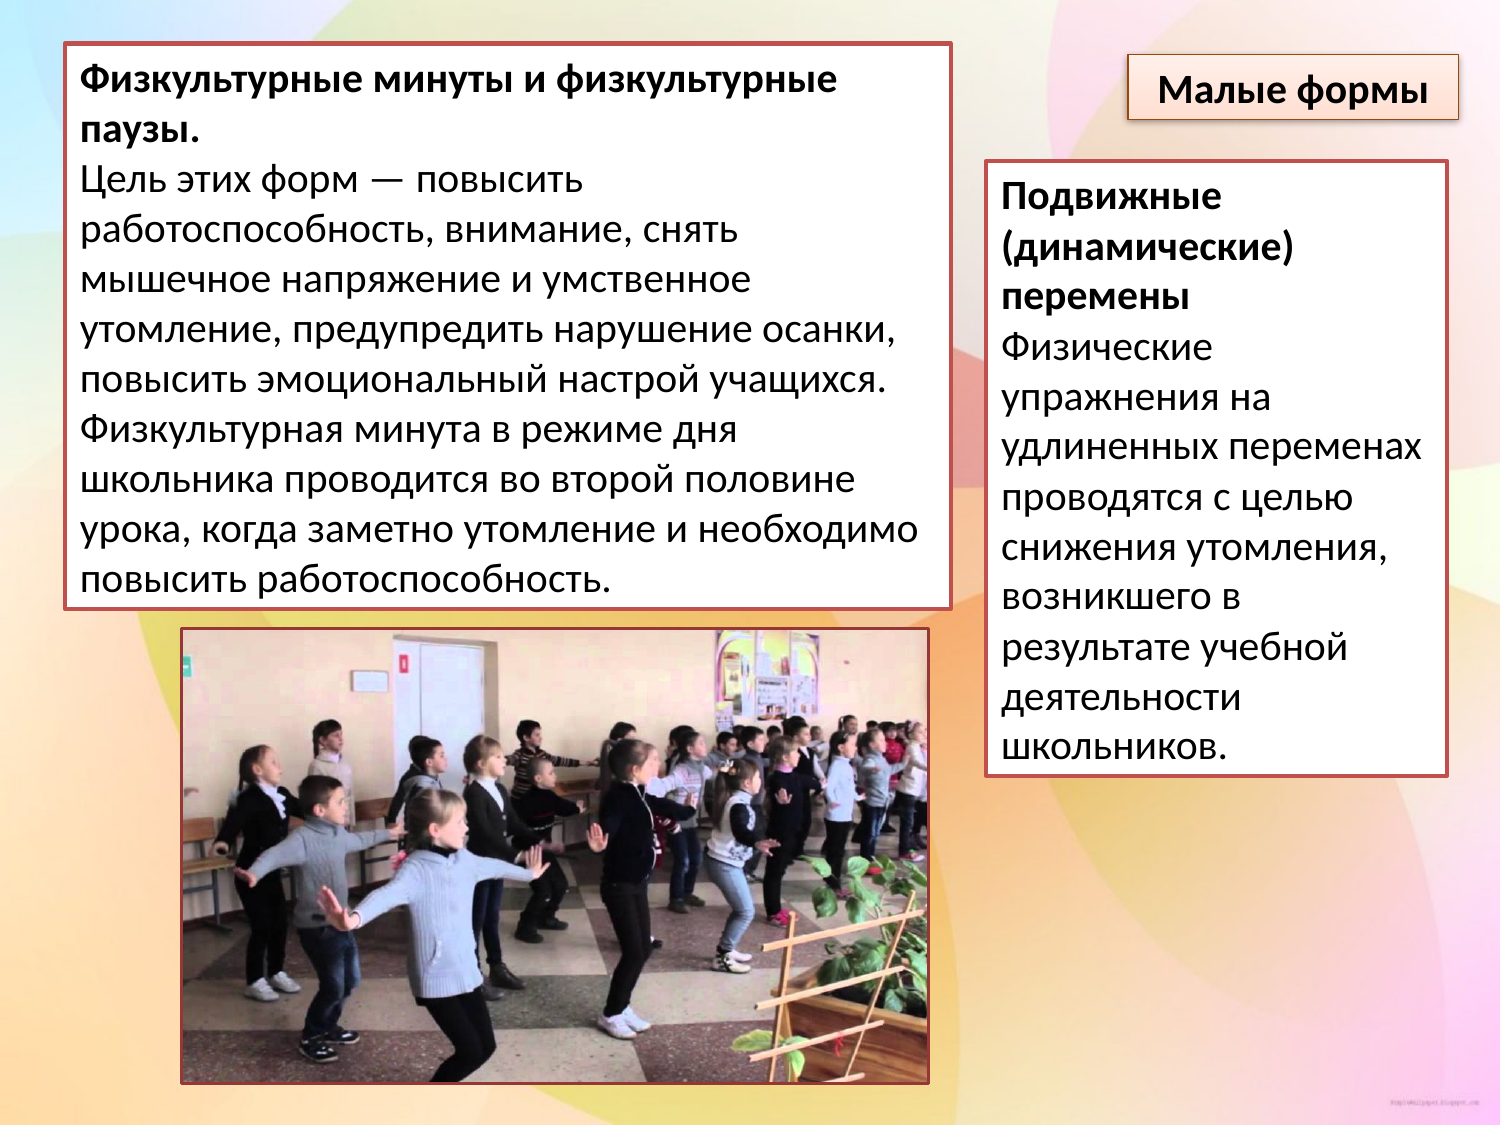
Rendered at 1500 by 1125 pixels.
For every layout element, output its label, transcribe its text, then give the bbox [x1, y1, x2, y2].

text_box Малые формы [1127, 54, 1459, 120]
text_box Физкультурные минуты и физкультурные паузы. Цель этих форм — повысить работоспособность, внимание, снять мышечное напряжение и умственное утомление, предупредить нарушение осанки, повысить эмоциональный настрой учащихся. Физкультурная минута в режиме дня школьника проводится во второй половине урока, когда заметно утомление и необходимо повысить работоспособность. [63, 41, 953, 611]
text_box Подвижные (динамические) перемены Физические упражнения на удлиненных переменах проводятся с целью снижения утомления, возникшего в результате учебной деятельности школьников. [984, 159, 1449, 778]
picture [0, 0, 1500, 1125]
